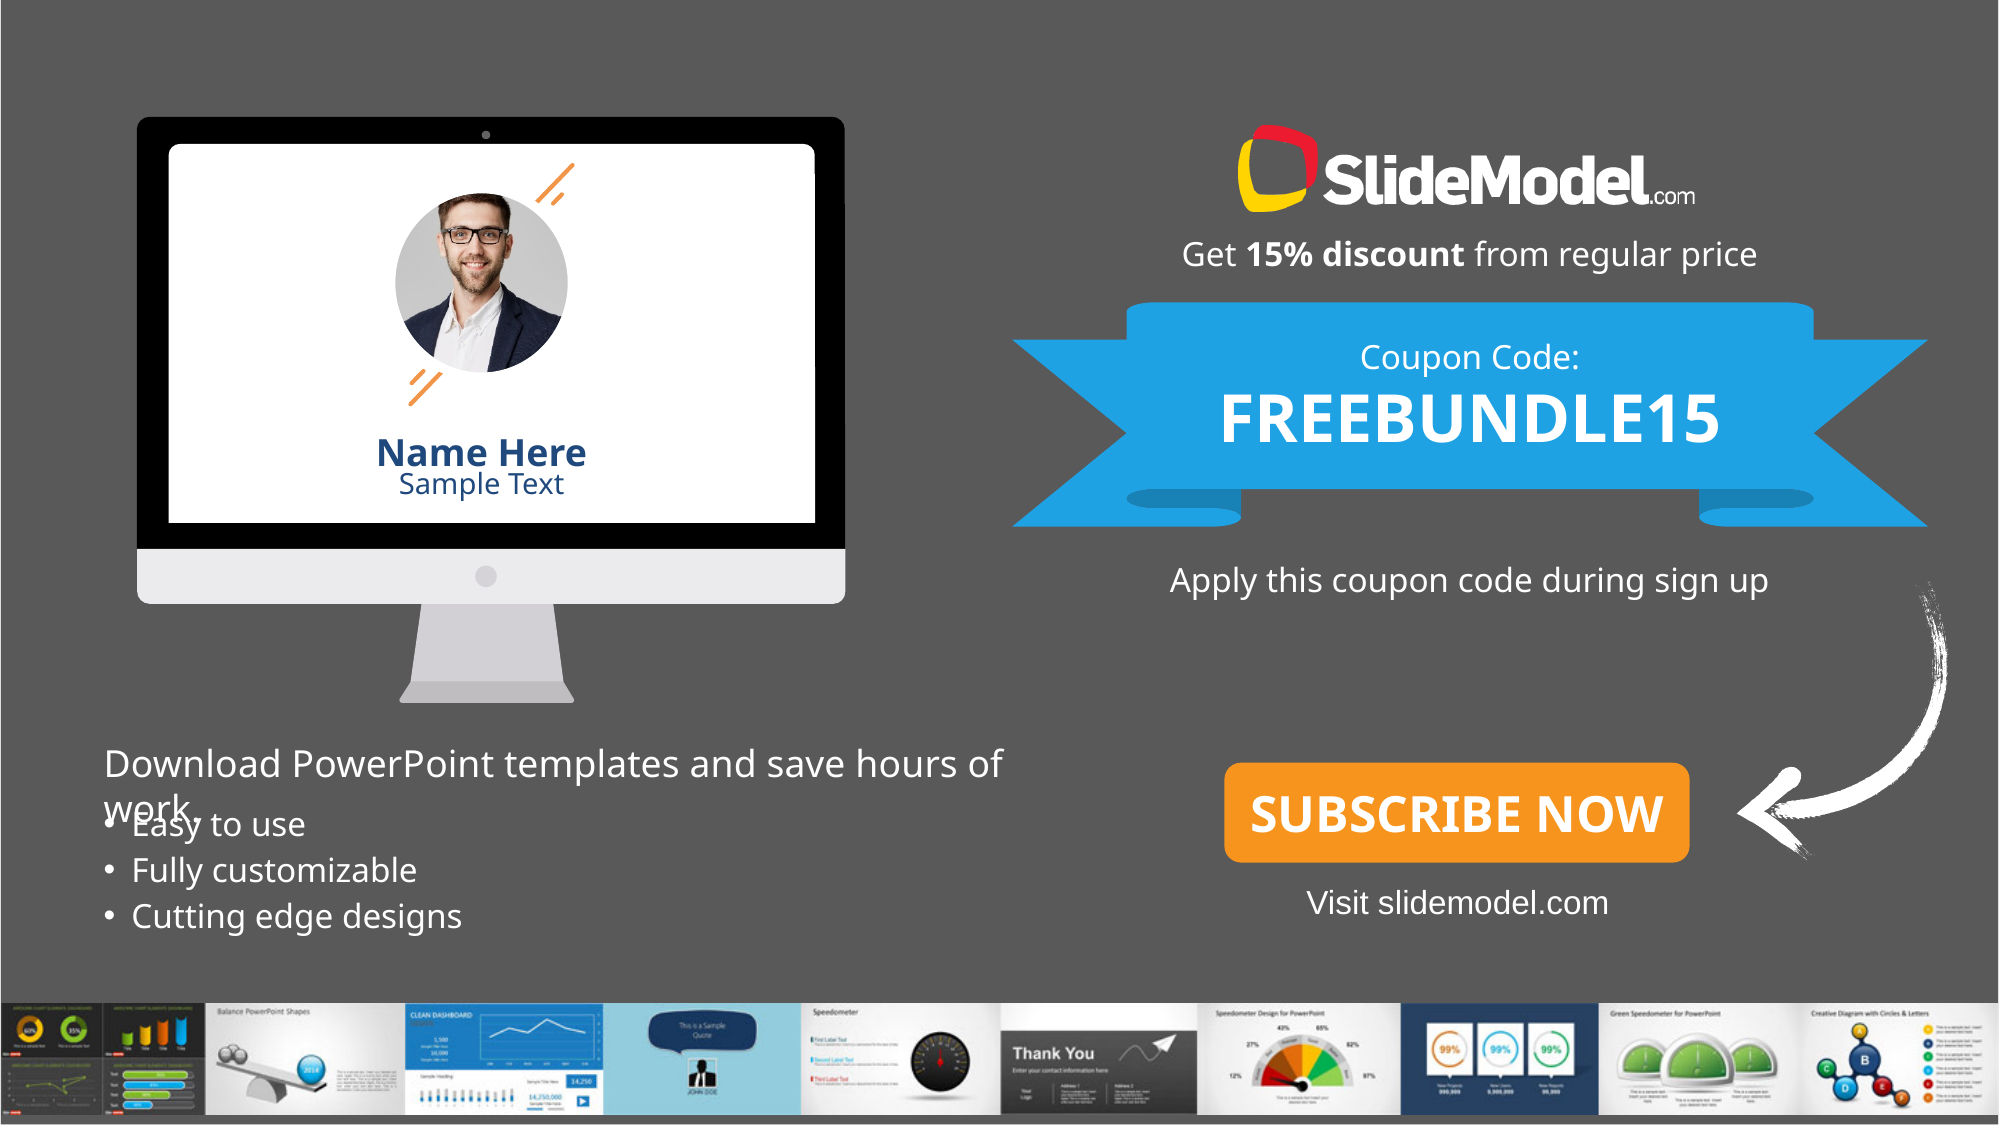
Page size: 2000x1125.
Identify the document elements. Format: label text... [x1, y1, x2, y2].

text_box Apply this coupon code during sign up [1129, 551, 1811, 607]
text_box Coupon Code: FREEBUNDLE15 [1173, 328, 1768, 464]
text_box [1736, 594, 1949, 861]
text_box Visit slidemodel.com [1247, 874, 1669, 928]
text_box [1929, 587, 1937, 601]
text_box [136, 116, 846, 704]
picture [1237, 125, 1696, 213]
text_box Easy to use Fully customizable Cutting edge designs [88, 838, 863, 943]
text_box Get 15% discount from regular price [1058, 225, 1882, 280]
picture [0, 1003, 1999, 1115]
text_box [361, 164, 602, 493]
text_box [0, 0, 2000, 1003]
text_box [1012, 302, 1929, 527]
text_box Download PowerPoint templates and save hours of work. [88, 732, 1059, 838]
text_box SUBSCRIBE NOW [1222, 760, 1692, 865]
